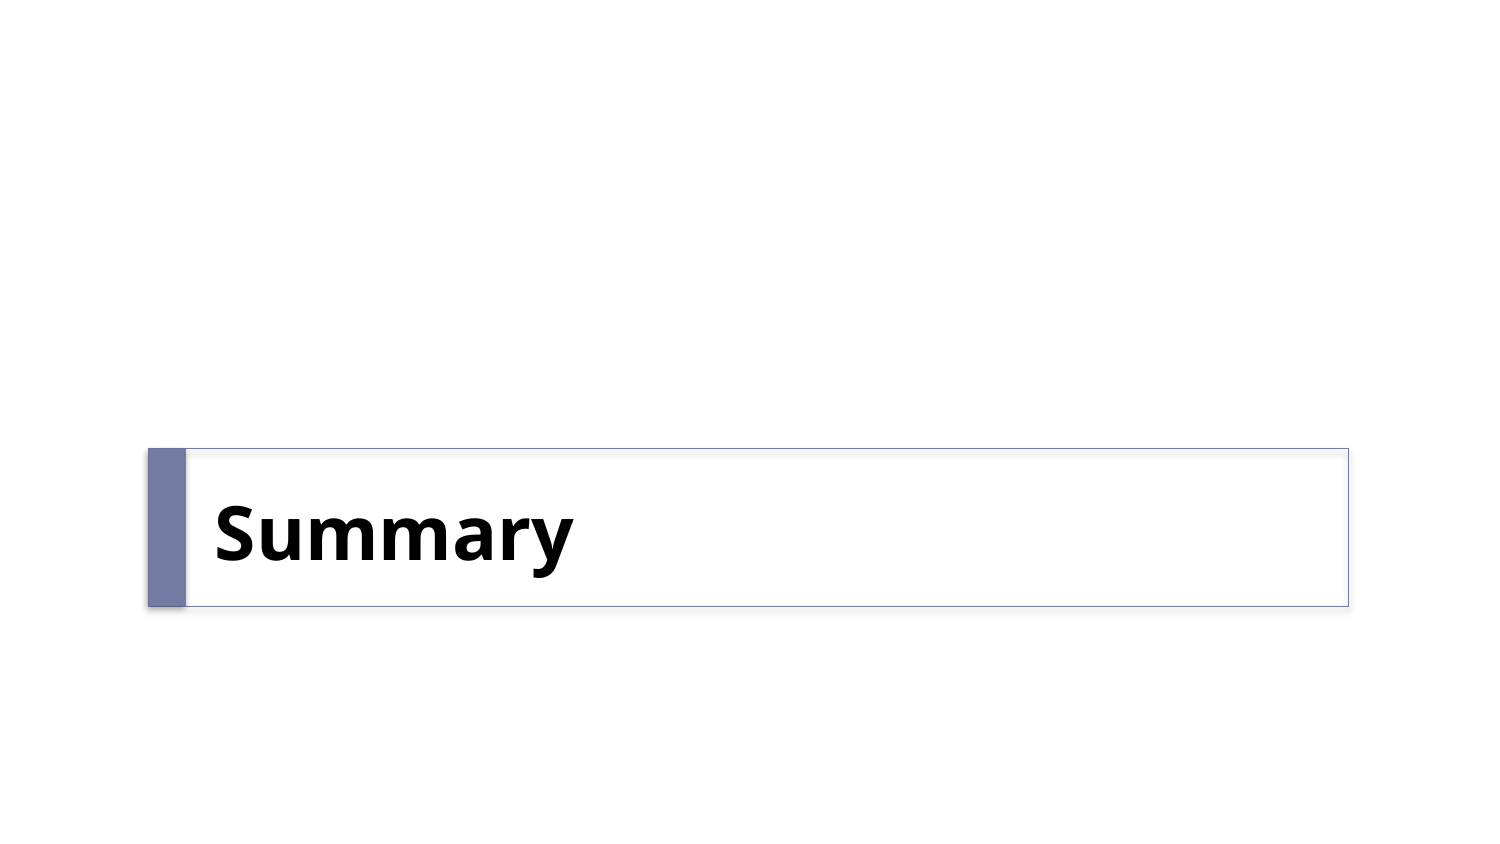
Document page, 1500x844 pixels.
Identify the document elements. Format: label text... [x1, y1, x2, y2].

title Summary [200, 478, 1325, 600]
